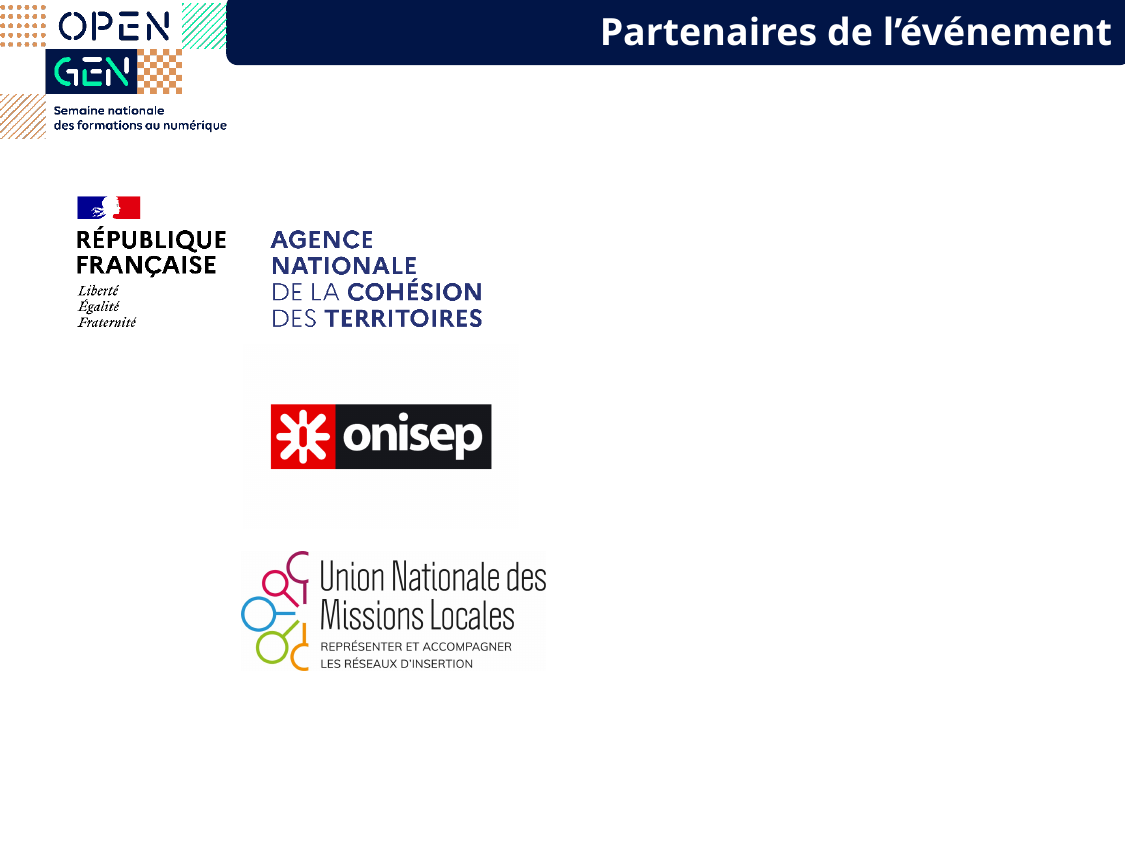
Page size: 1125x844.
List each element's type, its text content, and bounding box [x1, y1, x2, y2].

picture [241, 551, 546, 671]
text_box Partenaires de l’événement [226, 0, 1125, 66]
picture [0, 3, 227, 139]
picture [53, 173, 520, 529]
